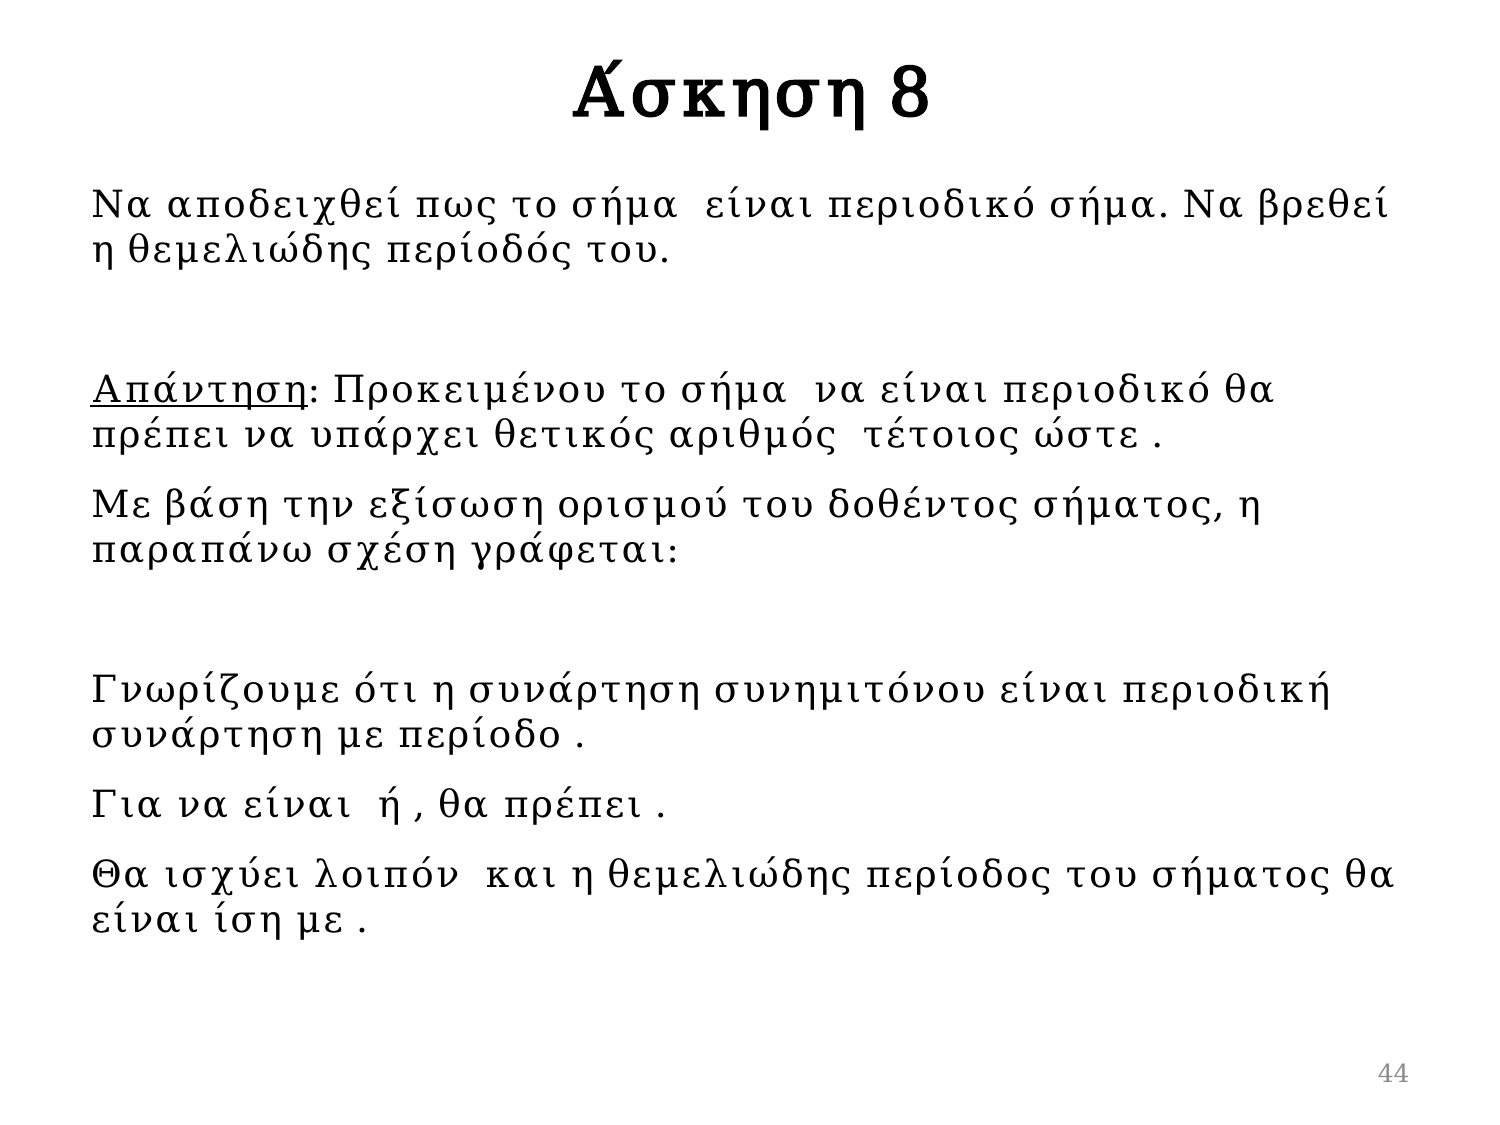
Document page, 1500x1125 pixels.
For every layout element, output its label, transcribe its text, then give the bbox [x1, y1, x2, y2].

title Άσκηση 8 [75, 19, 1425, 159]
slide_number 44 [1222, 1042, 1425, 1103]
